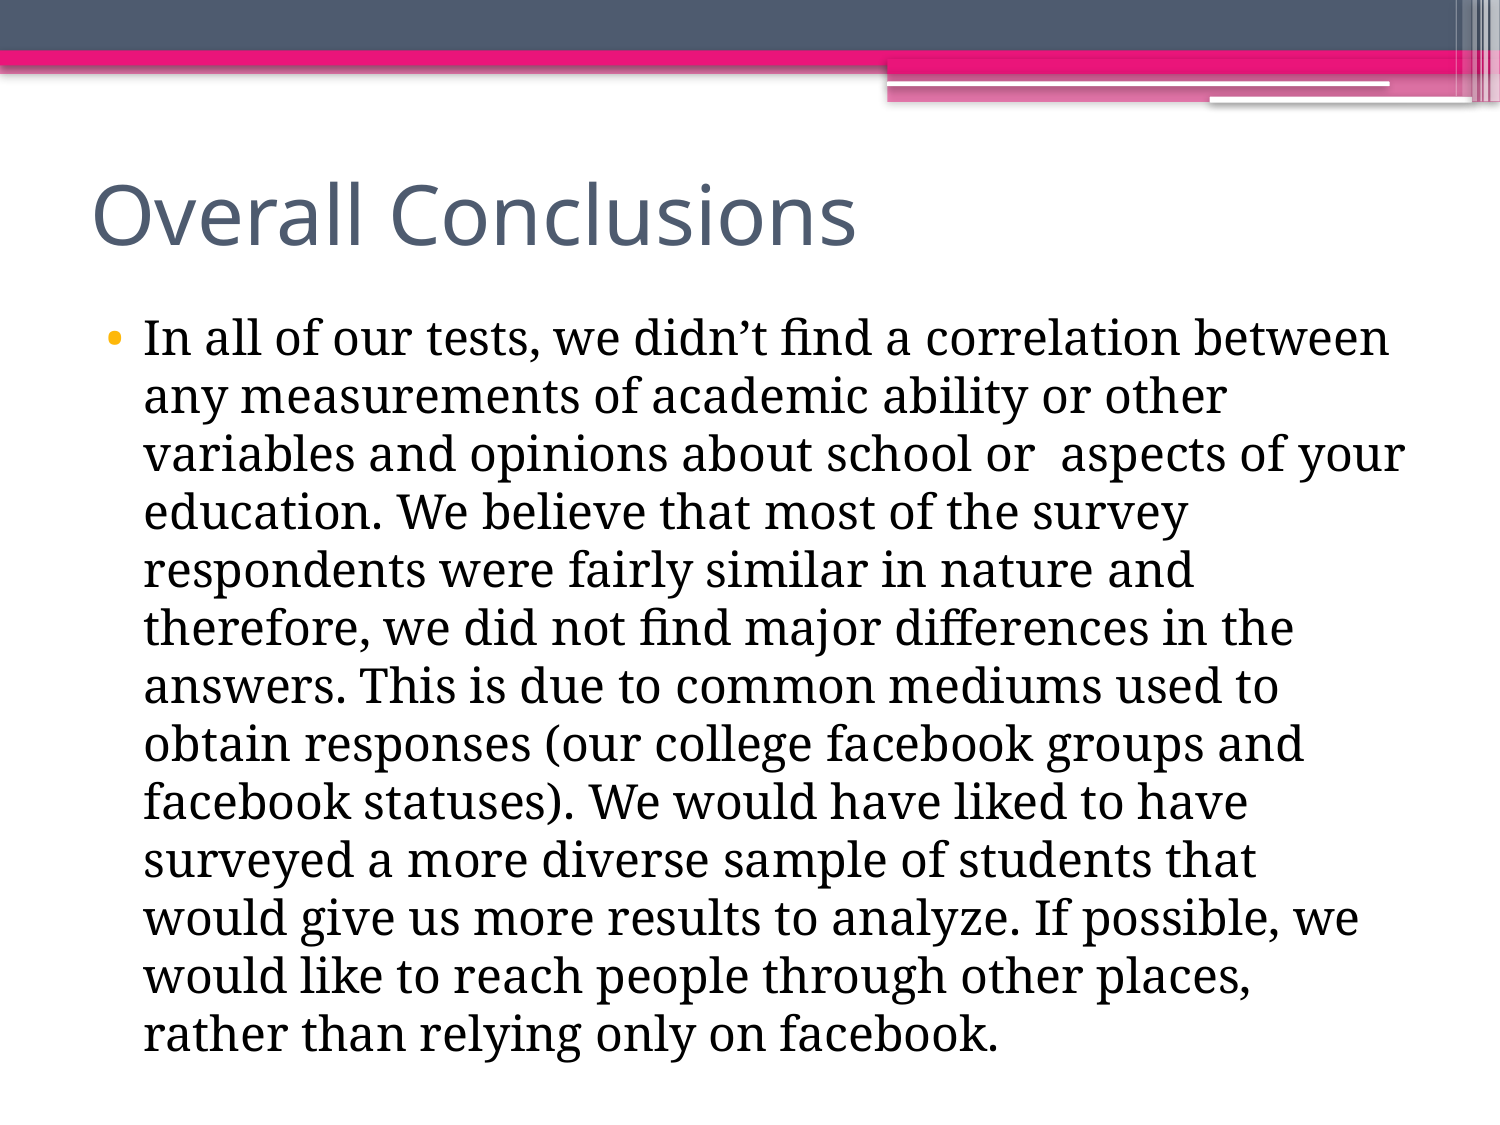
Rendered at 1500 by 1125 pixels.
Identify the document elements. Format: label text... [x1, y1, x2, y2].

title Overall Conclusions [74, 124, 1426, 299]
list In all of our tests, we didn’t find a correlation between any measurements of academic ability or other variables and opinions about school or aspects of your education. We believe that most of the survey respondents were fairly similar in nature and therefore, we did not find major differences in the answers. This is due to common mediums used to obtain responses (our college facebook groups and facebook statuses). We would have liked to have surveyed a more diverse sample of students that would give us more results to analyze. If possible, we would like to reach people through other places, rather than relying only on facebook. [74, 299, 1426, 1079]
